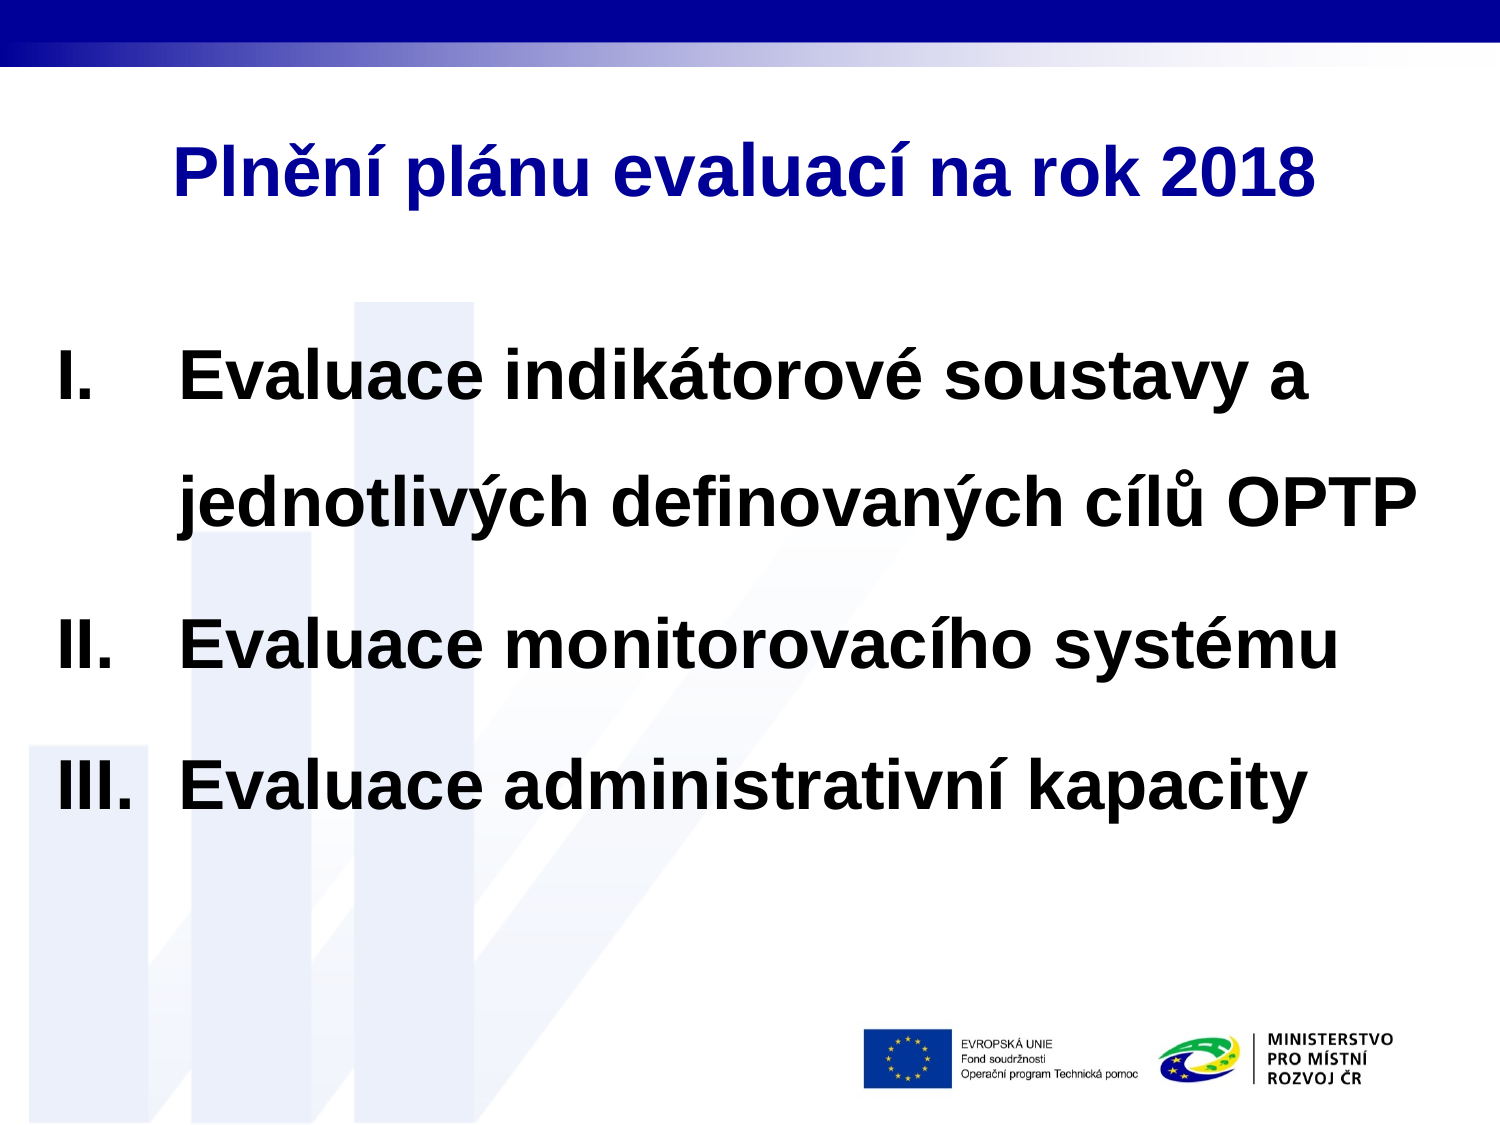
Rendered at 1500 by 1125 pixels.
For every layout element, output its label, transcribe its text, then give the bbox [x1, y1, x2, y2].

title Plnění plánu evaluací na rok 2018 [64, 113, 1425, 244]
picture [29, 302, 1412, 1125]
list Evaluace indikátorové soustavy a jednotlivých definovaných cílů OPTP Evaluace monitorovacího systému Evaluace administrativní kapacity [41, 278, 1459, 1012]
